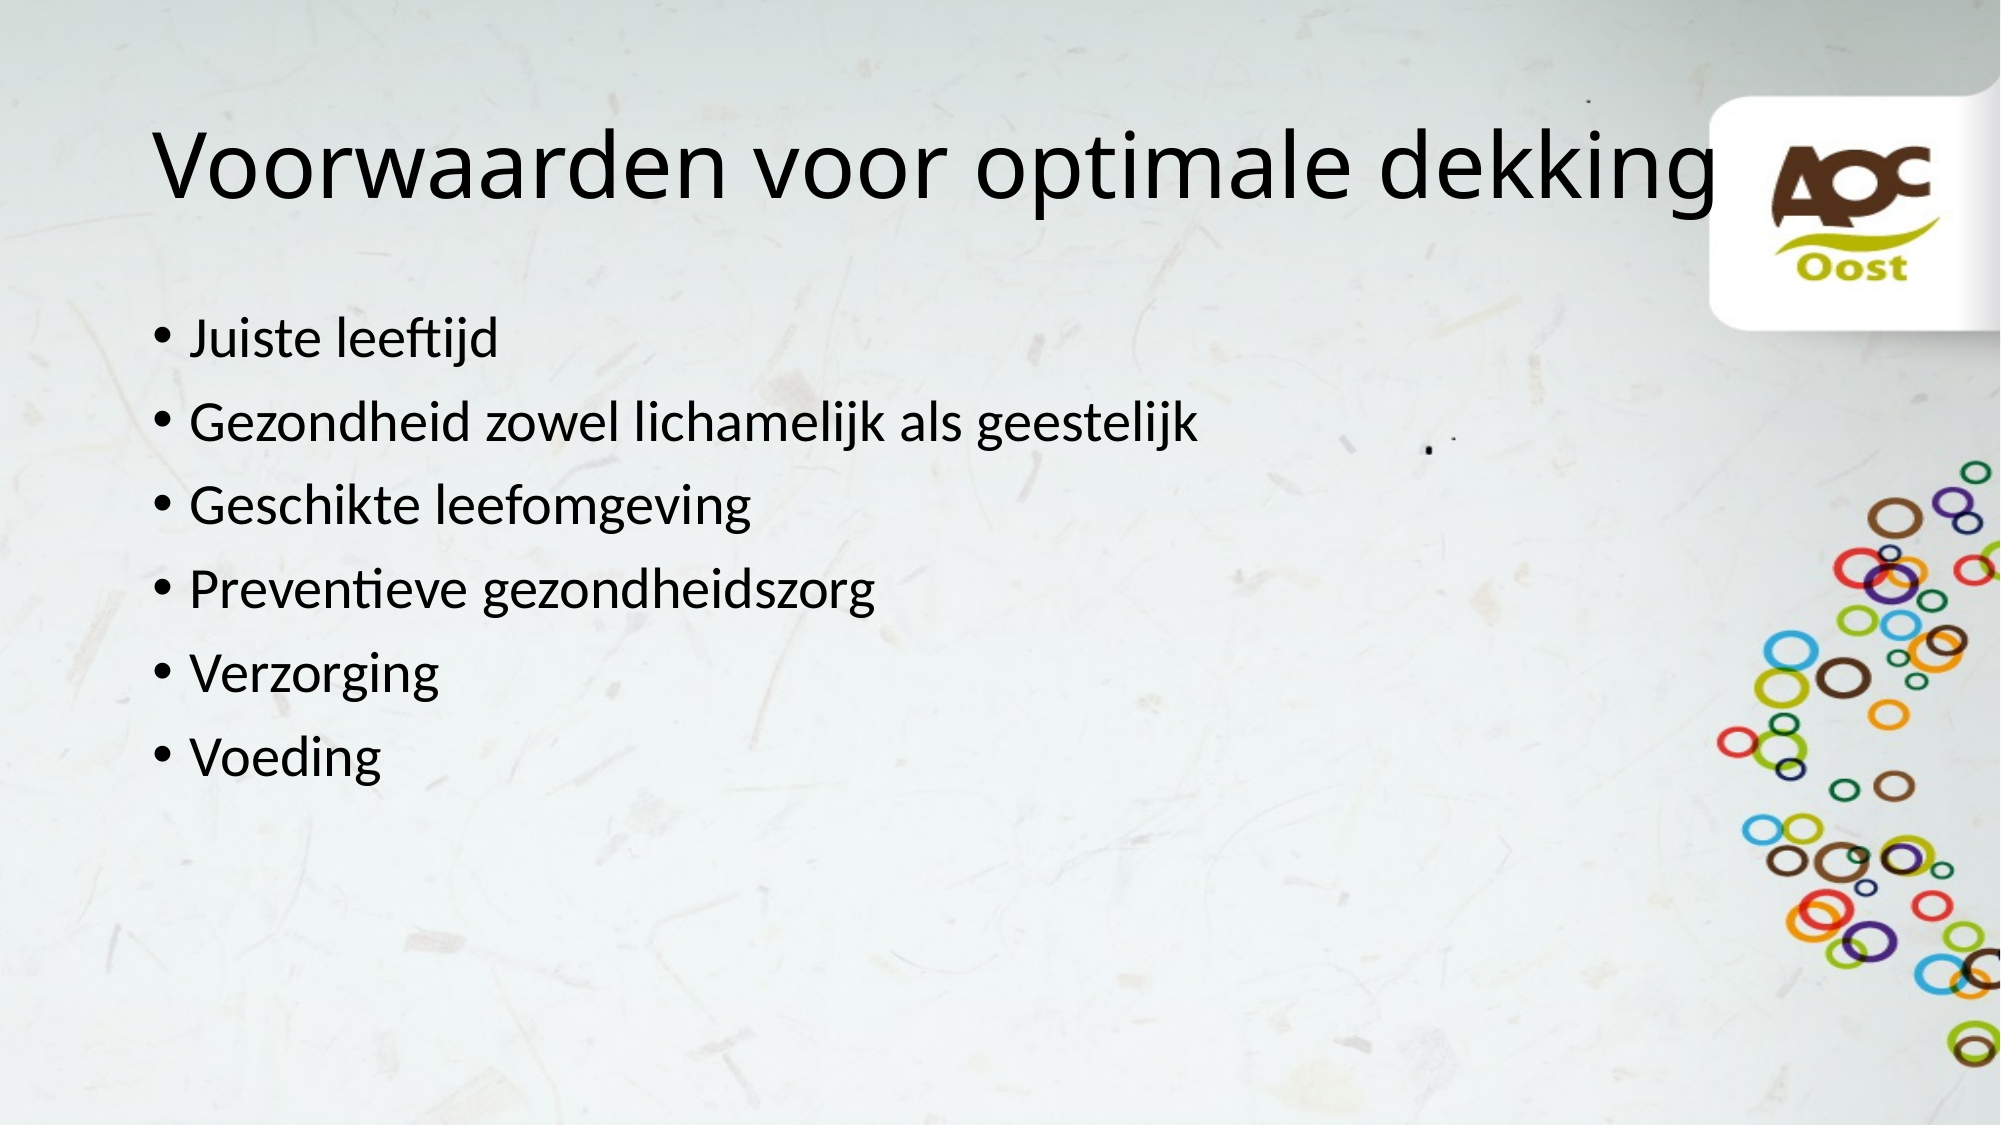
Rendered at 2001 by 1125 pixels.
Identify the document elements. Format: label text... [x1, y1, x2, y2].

title Voorwaarden voor optimale dekking [137, 59, 1863, 278]
picture [0, 0, 2001, 1125]
list Juiste leeftijd Gezondheid zowel lichamelijk als geestelijk Geschikte leefomgeving Preventieve gezondheidszorg Verzorging Voeding [137, 299, 1863, 1014]
